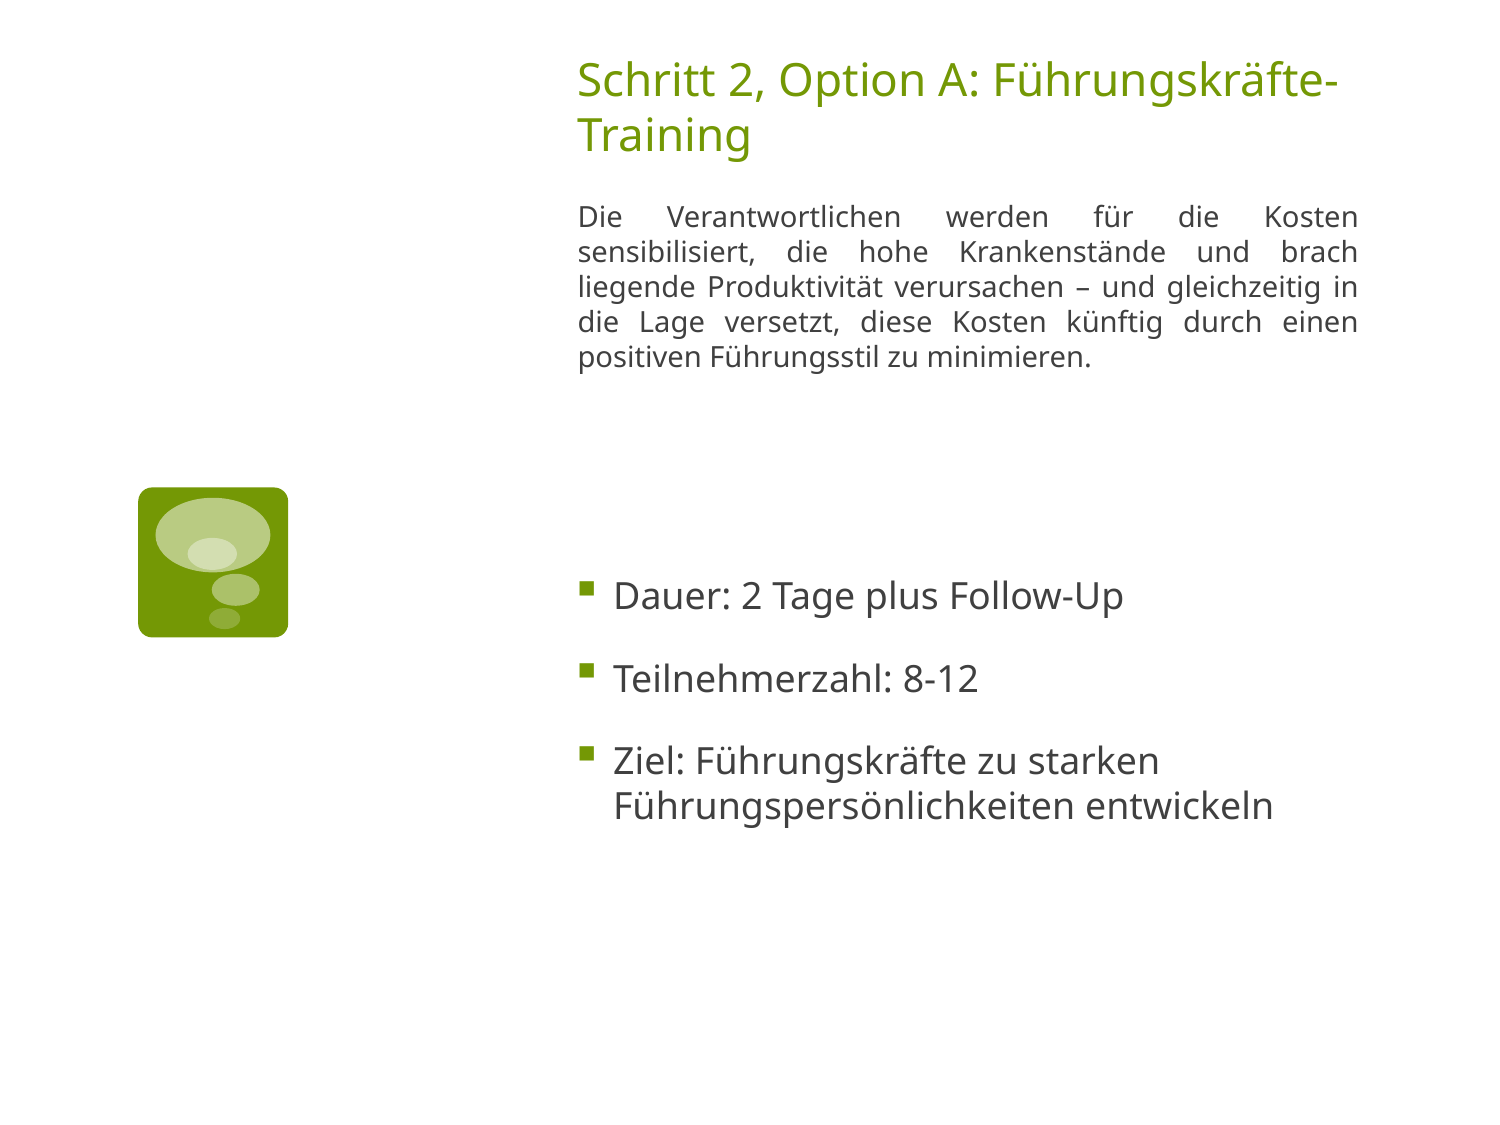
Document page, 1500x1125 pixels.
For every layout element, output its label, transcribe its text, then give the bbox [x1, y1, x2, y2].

title Schritt 2, Option A: Führungskräfte-Training [562, 50, 1375, 168]
list Dauer: 2 Tage plus Follow-Up Teilnehmerzahl: 8-12 Ziel: Führungskräfte zu starken Führungspersönlichkeiten entwickeln [560, 564, 1375, 1005]
list Die Verantwortlichen werden für die Kosten sensibilisiert, die hohe Krankenstände und brach liegende Produktivität verursachen – und gleichzeitig in die Lage versetzt, diese Kosten künftig durch einen positiven Führungsstil zu minimieren. [562, 190, 1375, 529]
